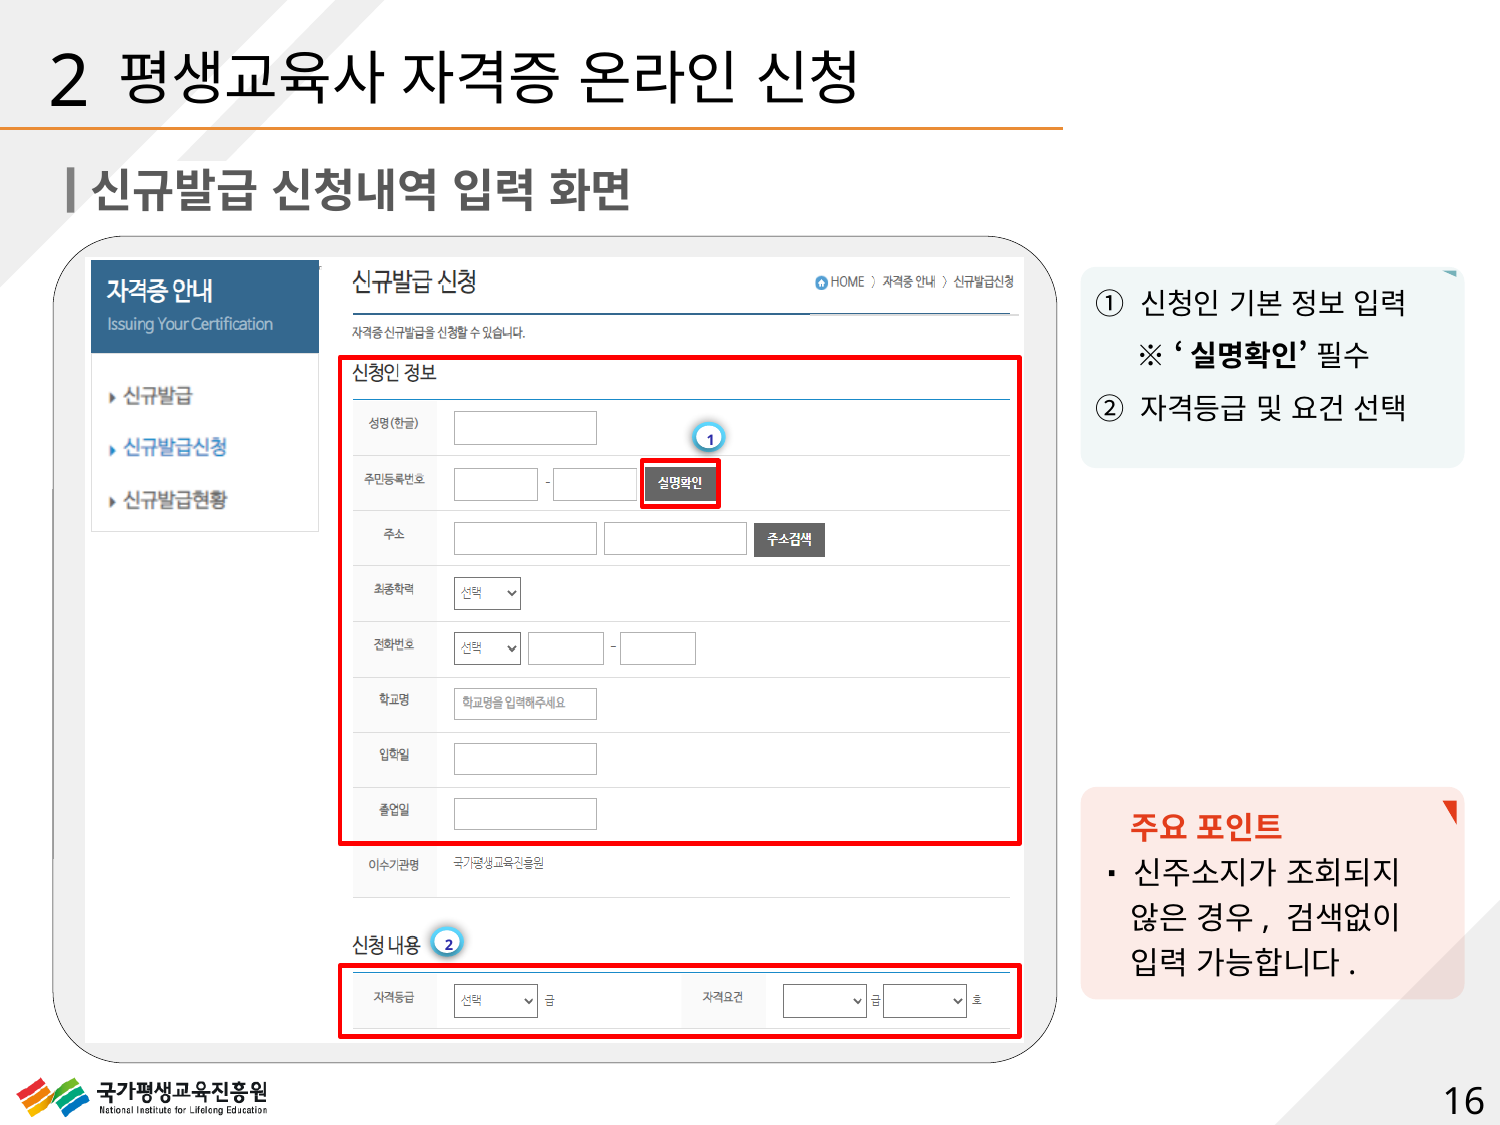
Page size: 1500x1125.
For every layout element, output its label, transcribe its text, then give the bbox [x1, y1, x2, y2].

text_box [429, 926, 469, 962]
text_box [691, 421, 731, 457]
text_box 신규발급 신청내역 입력 화면 [76, 153, 1435, 228]
text_box 16 [1149, 1069, 1500, 1125]
picture [85, 257, 1024, 1044]
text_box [1080, 266, 1483, 469]
picture [0, 1067, 286, 1125]
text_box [1080, 786, 1465, 1029]
